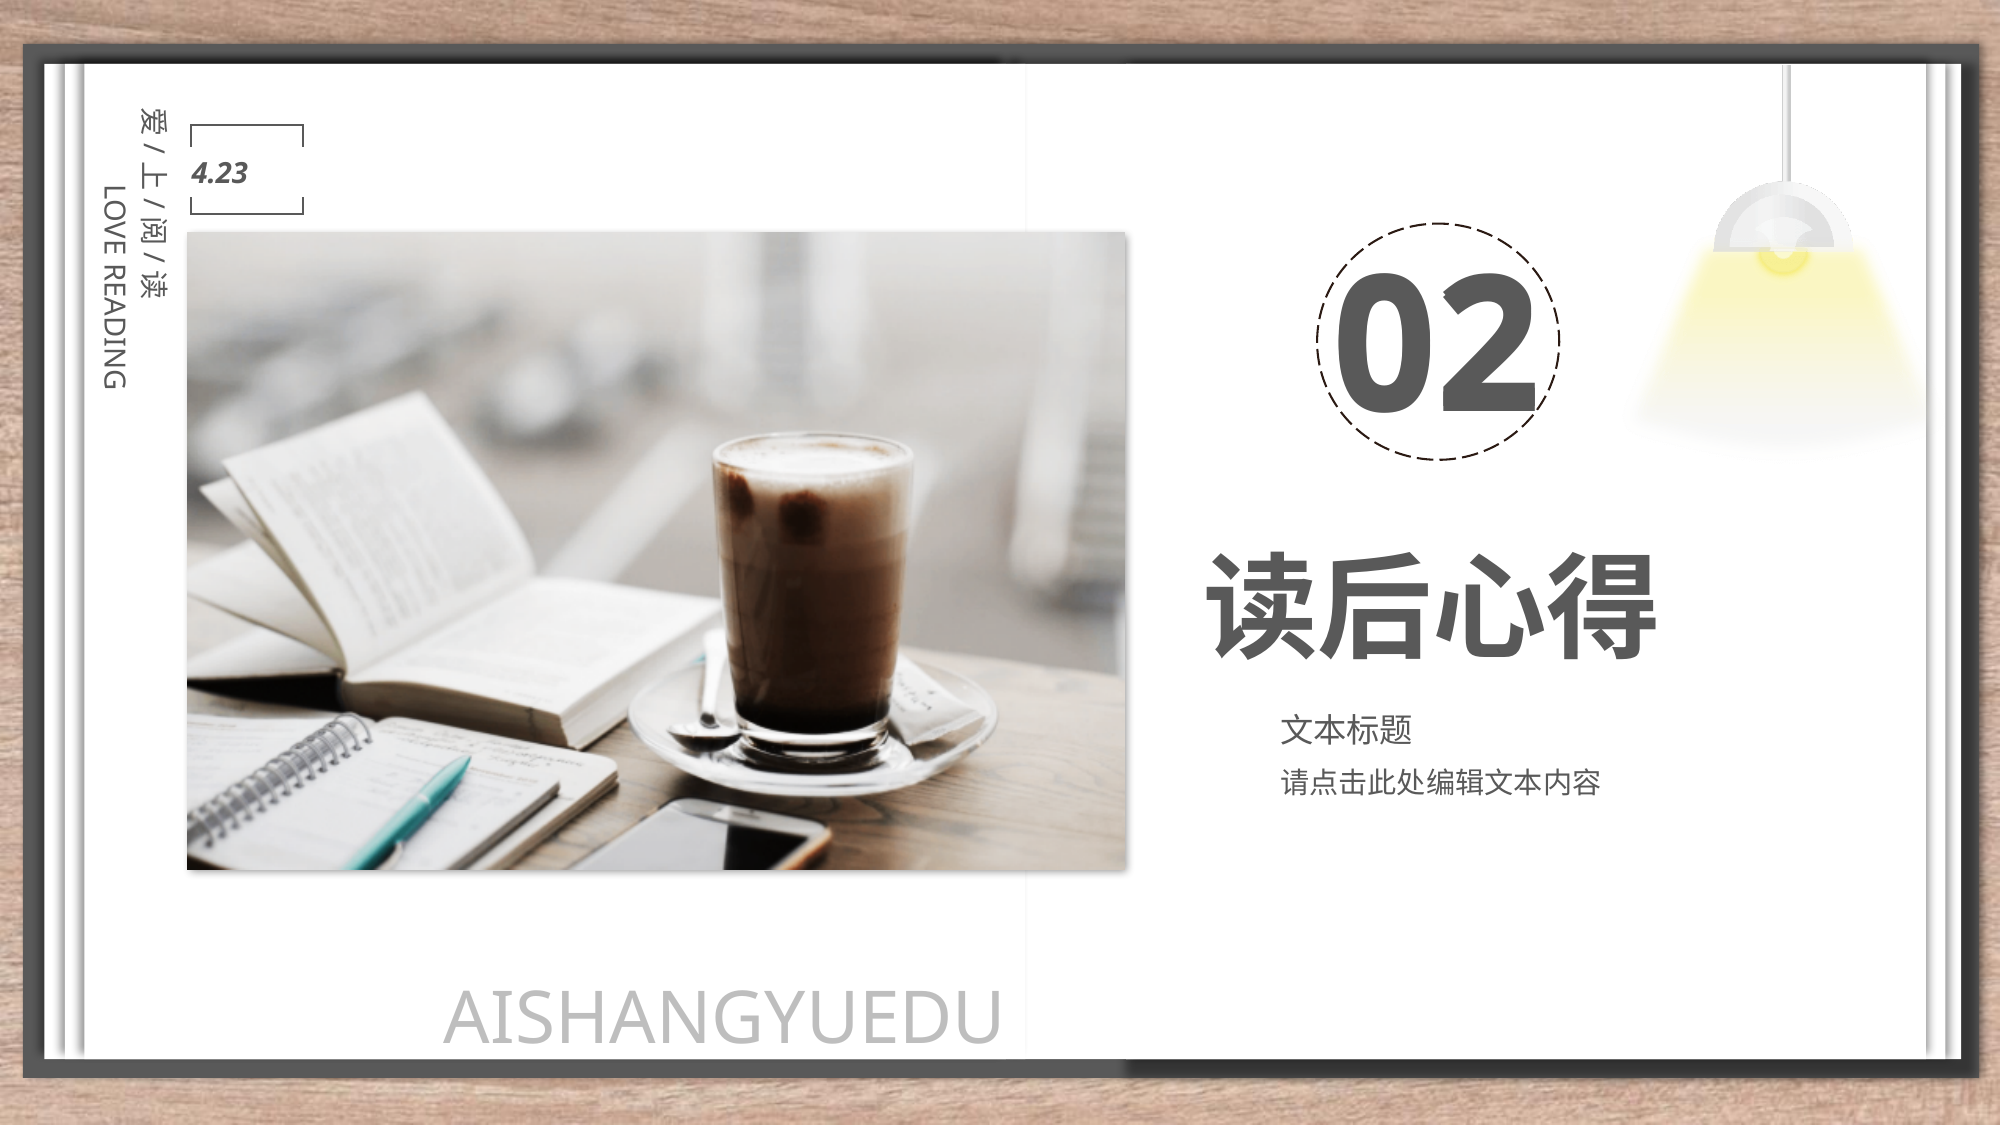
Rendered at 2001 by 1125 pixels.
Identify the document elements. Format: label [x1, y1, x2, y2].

text_box [1265, 701, 1629, 808]
text_box [176, 125, 326, 214]
text_box [44, 63, 1962, 1060]
picture [0, 0, 2000, 1125]
text_box [1317, 215, 1560, 460]
